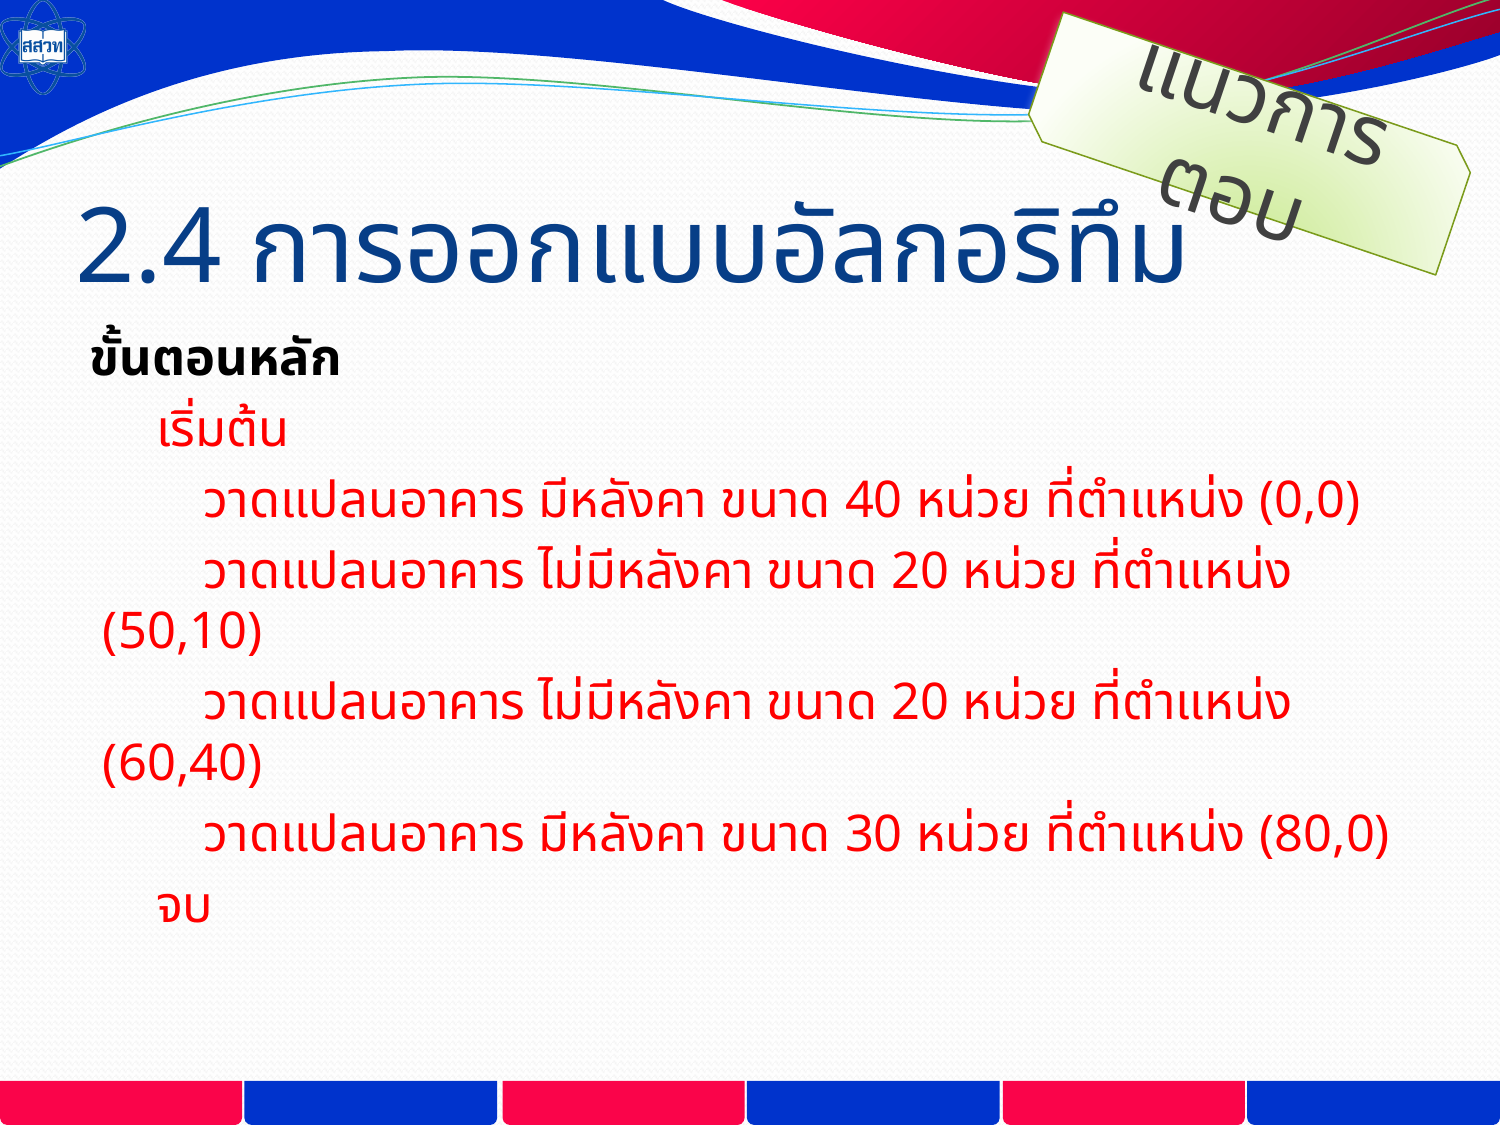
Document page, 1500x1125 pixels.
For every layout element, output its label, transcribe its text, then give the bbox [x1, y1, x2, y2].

text_box หนังสือกี่บาท [1023, 115, 1425, 285]
list ขั้นตอนหลัก เริ่มต้น วาดแปลนอาคาร มีหลังคา ขนาด 40 หน่วย ที่ตำแหน่ง (0,0) วาดแปลนอาคาร ไม่มีหลังคา ขนาด 20 หน่วย ที่ตำแหน่ง (50,10) วาดแปลนอาคาร ไม่มีหลังคา ขนาด 20 หน่วย ที่ตำแหน่ง (60,40) วาดแปลนอาคาร มีหลังคา ขนาด 30 หน่วย ที่ตำแหน่ง (80,0) จบ [75, 317, 1425, 1038]
picture [0, 0, 86, 95]
title 2.4 การออกแบบอัลกอริทึม [75, 115, 1425, 303]
text_box แนวการตอบ [1027, 11, 1472, 276]
